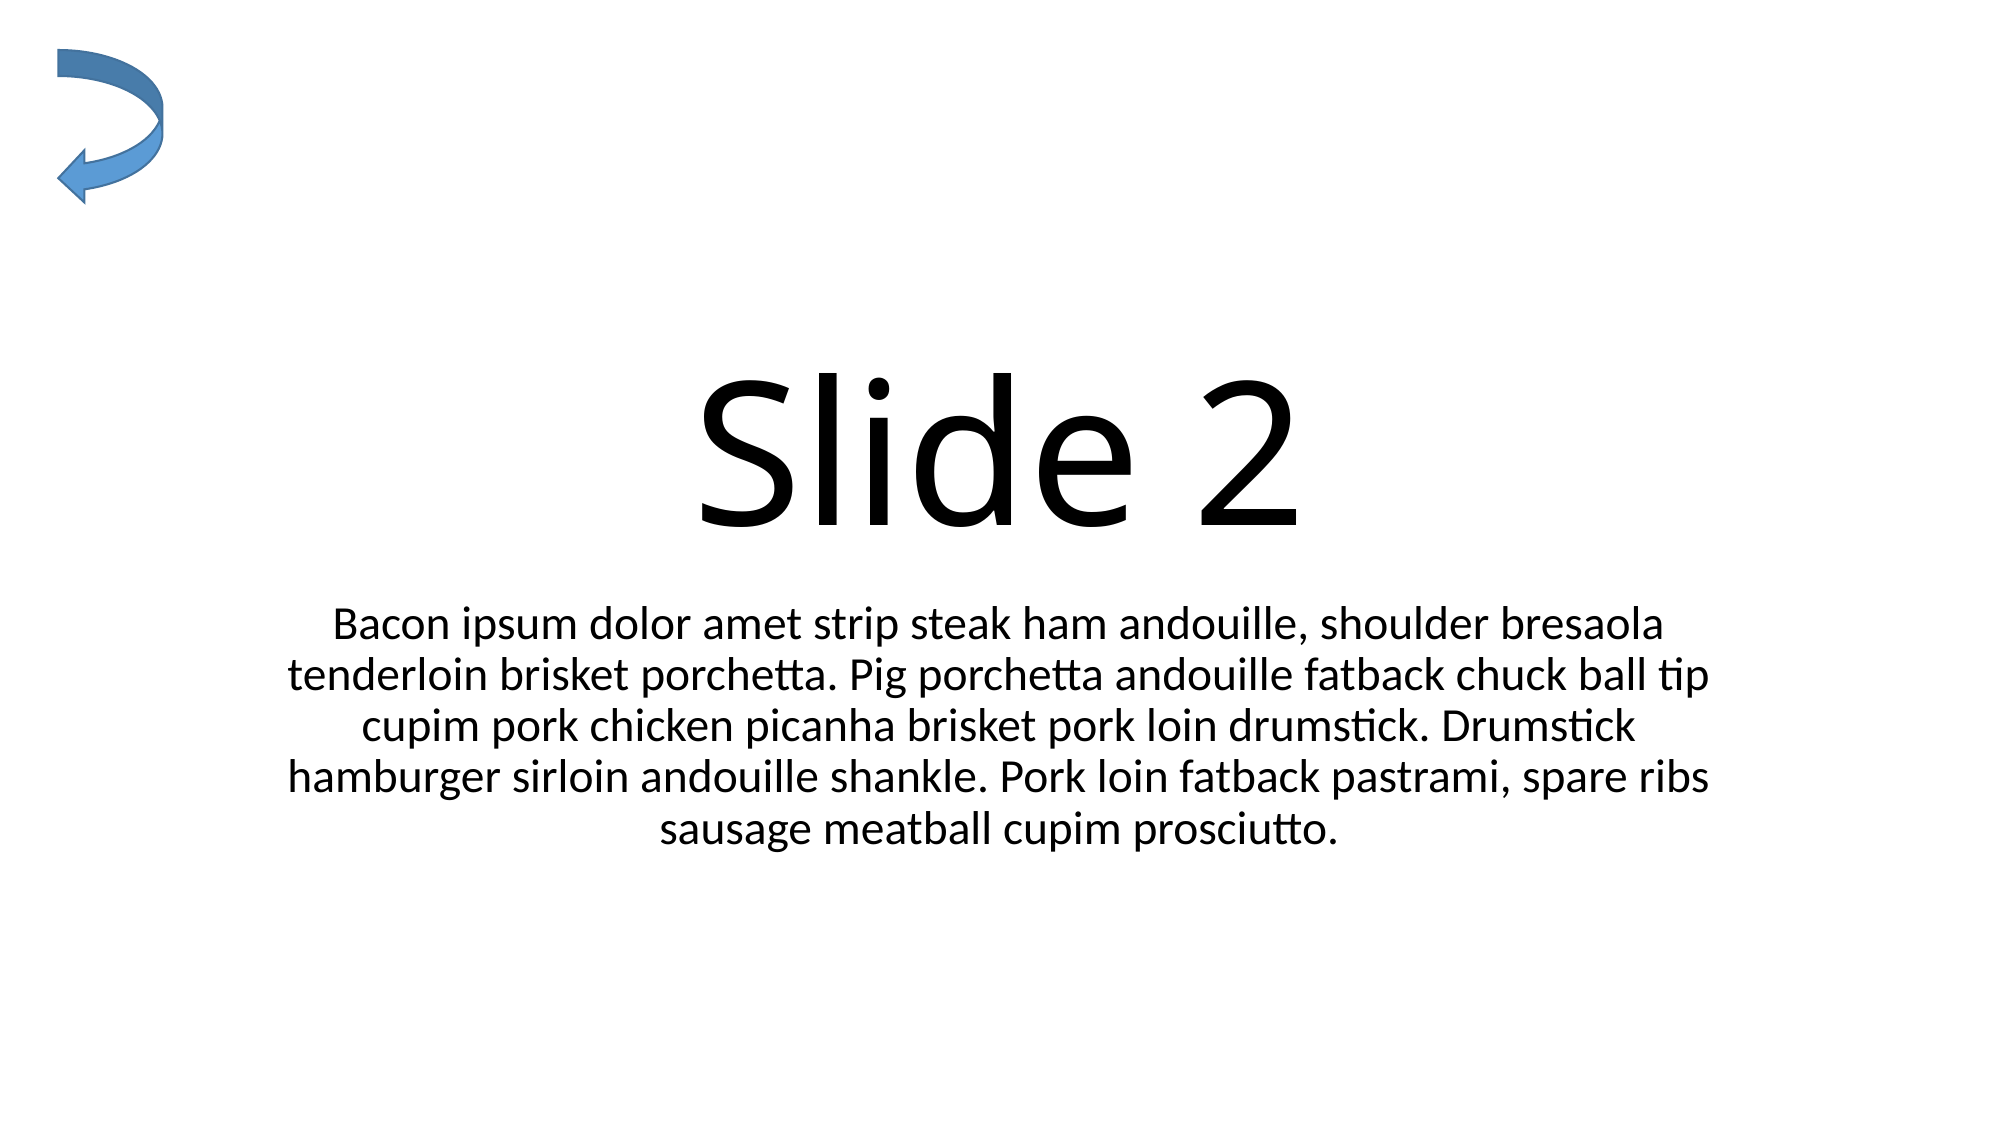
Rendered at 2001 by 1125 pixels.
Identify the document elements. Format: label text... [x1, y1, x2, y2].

title Slide 2 [249, 184, 1750, 576]
subtitle Bacon ipsum dolor amet strip steak ham andouille, shoulder bresaola tenderloin brisket porchetta. Pig porchetta andouille fatback chuck ball tip cupim pork chicken picanha brisket pork loin drumstick. Drumstick hamburger sirloin andouille shankle. Pork loin fatback pastrami, spare ribs sausage meatball cupim prosciutto. [249, 590, 1750, 863]
text_box [56, 48, 164, 205]
